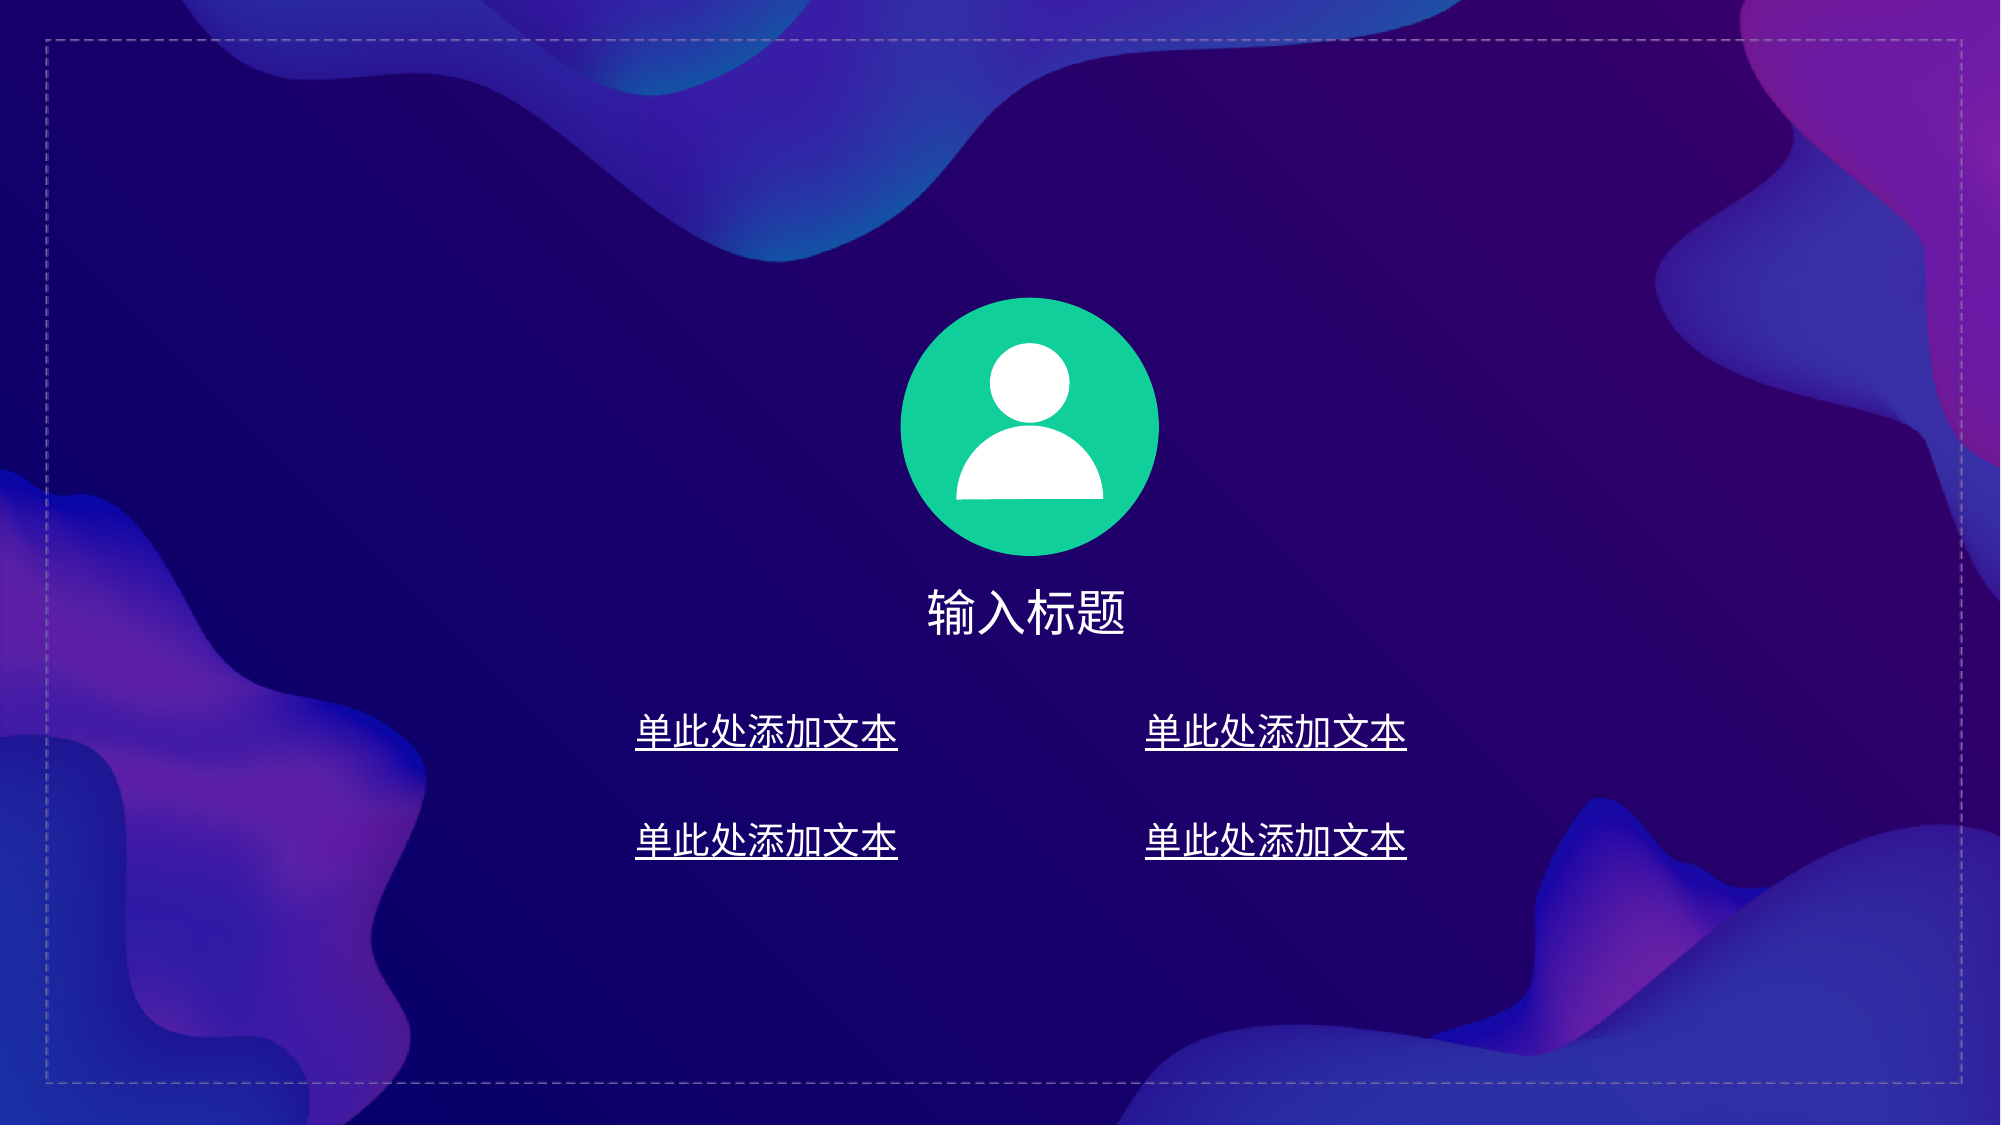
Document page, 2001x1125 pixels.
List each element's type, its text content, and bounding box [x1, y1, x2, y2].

picture [0, 0, 2001, 1125]
text_box 单此处添加文本 [559, 702, 974, 759]
text_box 单此处添加文本 [1068, 811, 1483, 868]
text_box 单此处添加文本 [1068, 702, 1483, 759]
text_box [886, 297, 1167, 651]
text_box 单此处添加文本 [559, 811, 974, 868]
